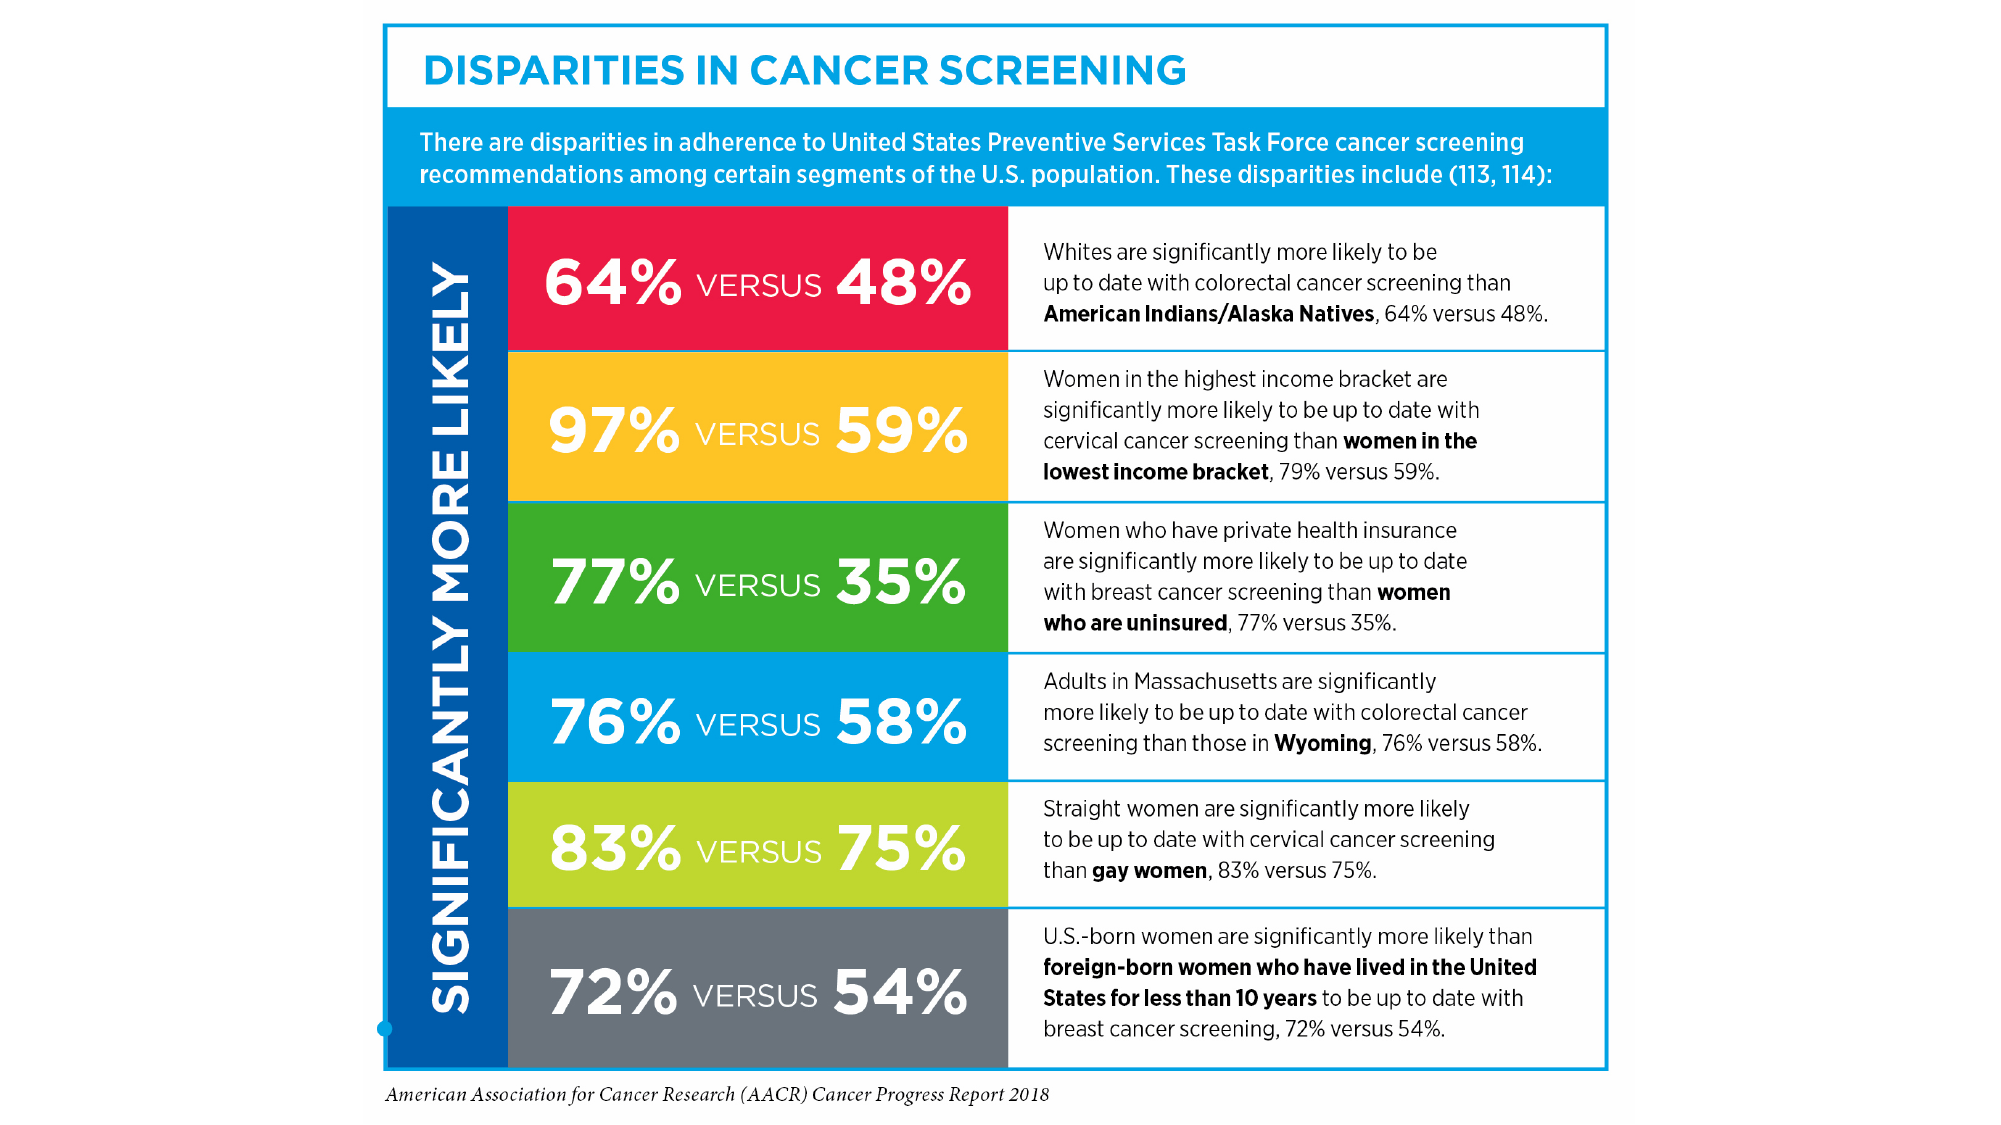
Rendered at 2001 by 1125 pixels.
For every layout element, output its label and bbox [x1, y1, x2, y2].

picture [363, 0, 1635, 1124]
